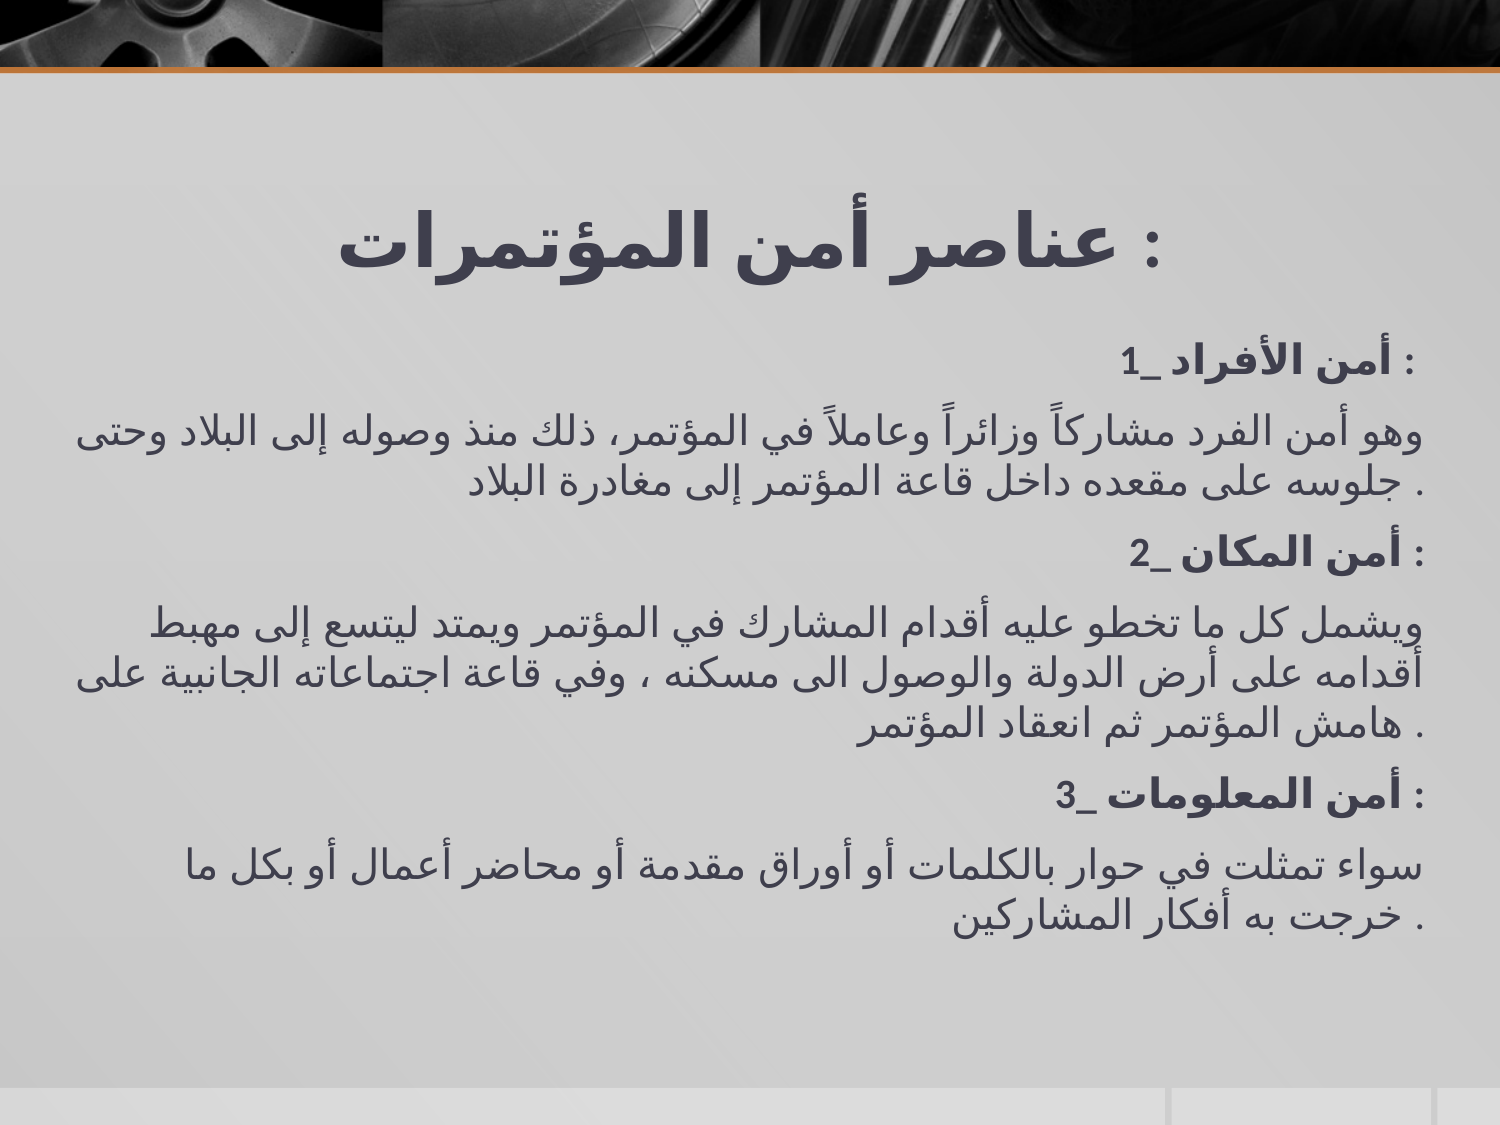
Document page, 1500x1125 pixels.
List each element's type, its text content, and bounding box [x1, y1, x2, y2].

picture [0, 0, 1500, 67]
list 1_ أمن الأفراد : وهو أمن الفرد مشاركاً وزائراً وعاملاً في المؤتمر، ذلك منذ وصوله إلى البلاد وحتى جلوسه على مقعده داخل قاعة المؤتمر إلى مغادرة البلاد . 2_ أمن المكان : ويشمل كل ما تخطو عليه أقدام المشارك في المؤتمر ويمتد ليتسع إلى مهبط أقدامه على أرض الدولة والوصول الى مسكنه ، وفي قاعة اجتماعاته الجانبية على هامش المؤتمر ثم انعقاد المؤتمر . 3_ أمن المعلومات : سواء تمثلت في حوار بالكلمات أو أوراق مقدمة أو محاضر أعمال أو بكل ما خرجت به أفكار المشاركين . [75, 324, 1425, 1005]
title عناصر أمن المؤتمرات : [75, 162, 1425, 313]
